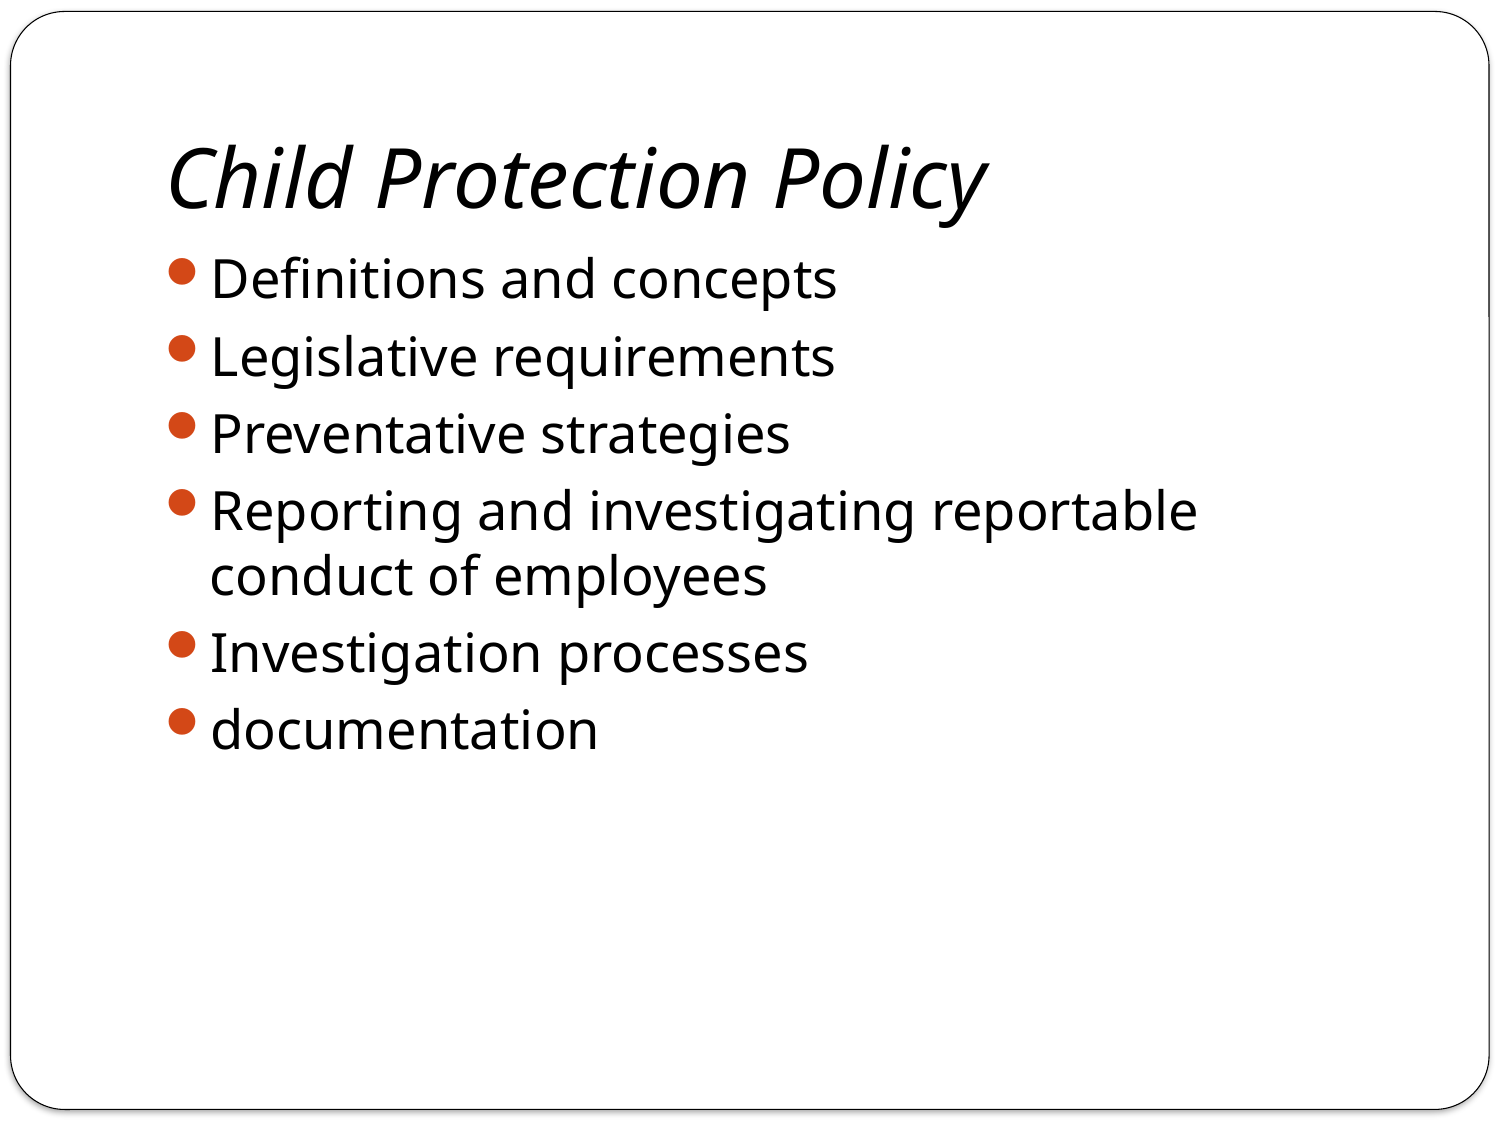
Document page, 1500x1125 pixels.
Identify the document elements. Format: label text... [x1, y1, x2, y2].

title Child Protection Policy [150, 45, 1425, 233]
list Definitions and concepts Legislative requirements Preventative strategies Reporting and investigating reportable conduct of employees Investigation processes documentation [150, 237, 1425, 988]
